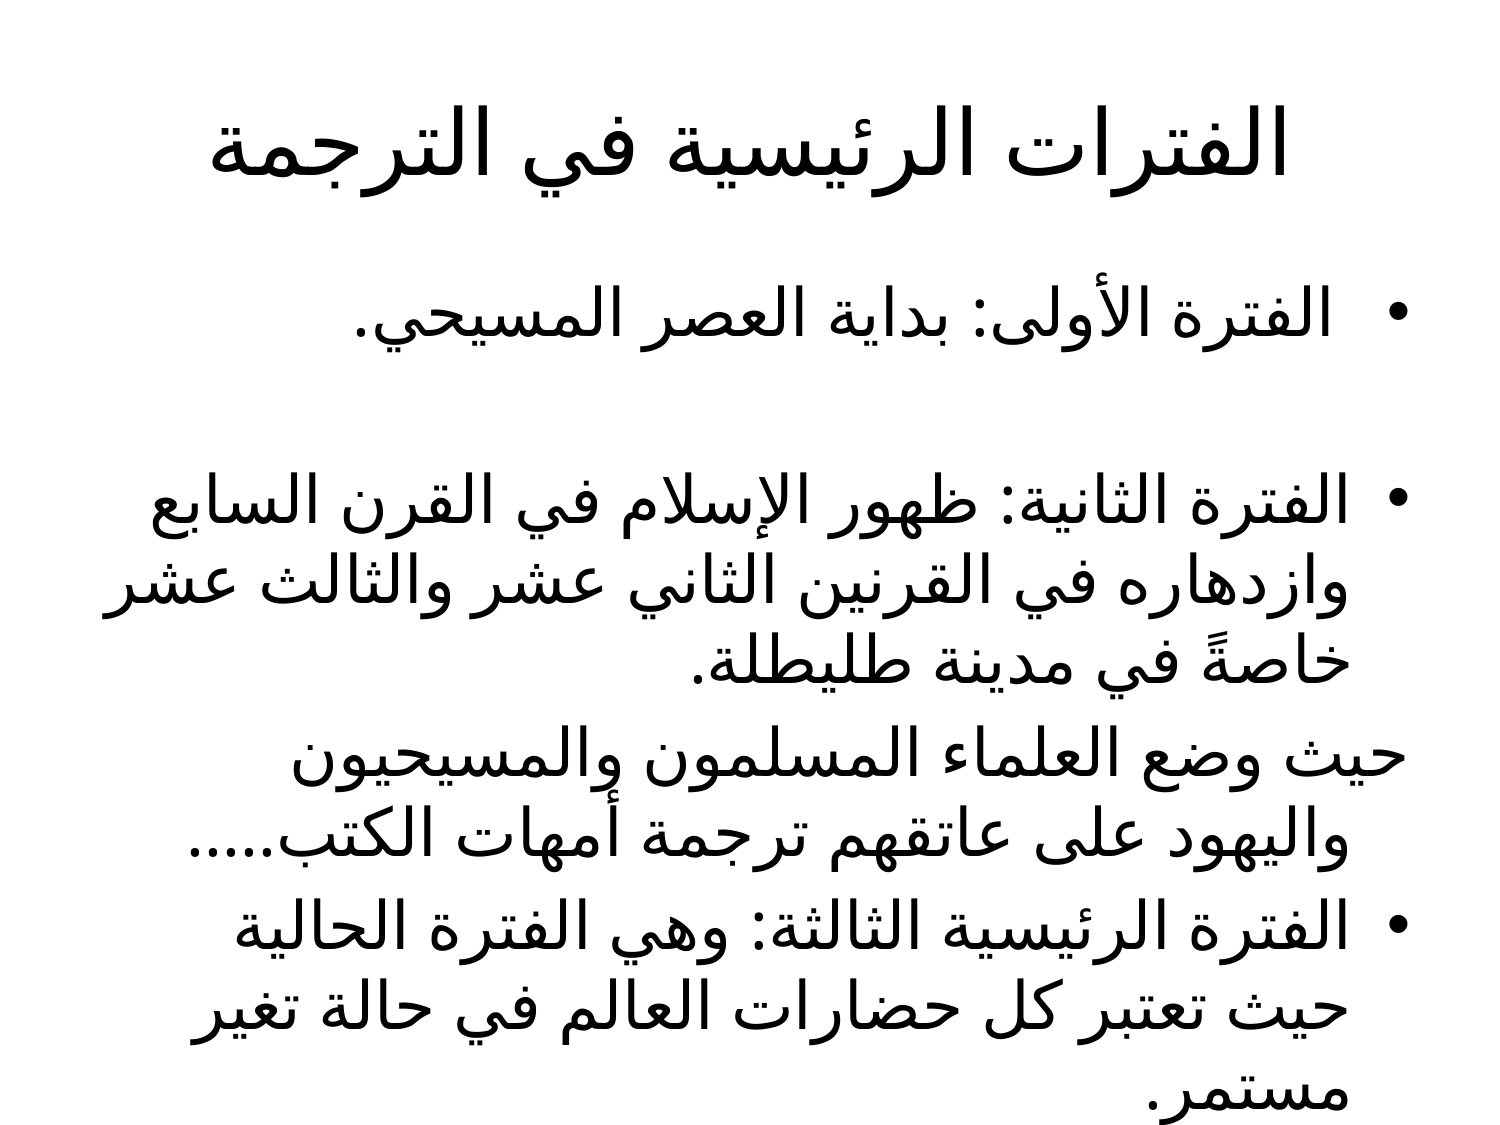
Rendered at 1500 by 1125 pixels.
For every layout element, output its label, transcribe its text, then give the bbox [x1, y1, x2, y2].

title الفترات الرئيسية في الترجمة [75, 45, 1425, 233]
list الفترة الأولى: بداية العصر المسيحي. الفترة الثانية: ظهور الإسلام في القرن السابع وازدهاره في القرنين الثاني عشر والثالث عشر خاصةً في مدينة طليطلة. حيث وضع العلماء المسلمون والمسيحيون واليهود على عاتقهم ترجمة أمهات الكتب..... الفترة الرئيسية الثالثة: وهي الفترة الحالية حيث تعتبر كل حضارات العالم في حالة تغير مستمر. [75, 262, 1425, 1005]
